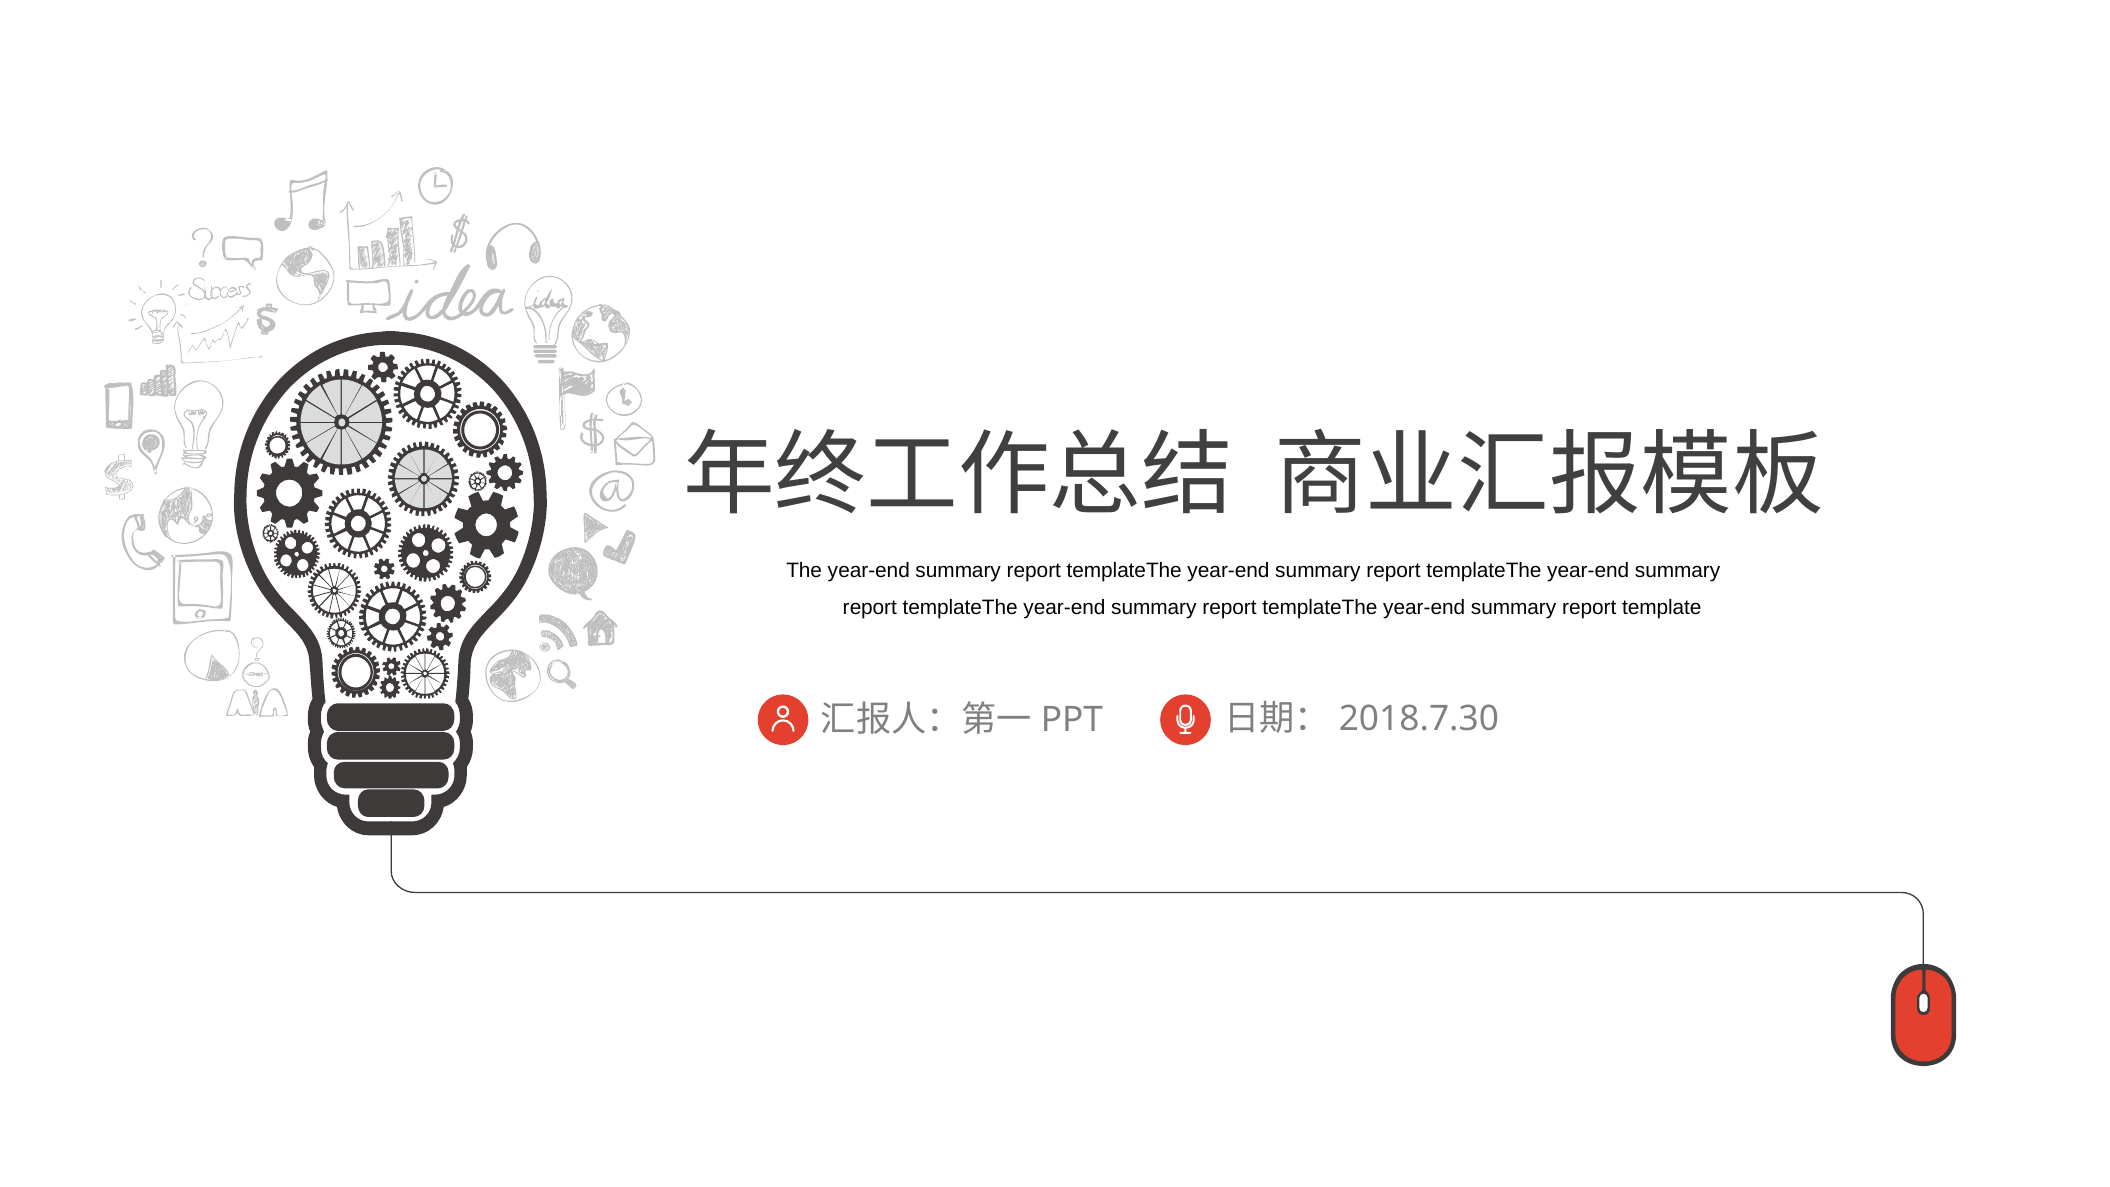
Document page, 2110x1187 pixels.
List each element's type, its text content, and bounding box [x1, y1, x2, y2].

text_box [1160, 694, 1211, 746]
text_box 汇报人：第一PPT [806, 689, 1118, 747]
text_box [102, 163, 657, 718]
text_box 年终工作总结 商业汇报模板 [657, 407, 1873, 533]
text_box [1890, 963, 1957, 1067]
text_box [757, 694, 809, 746]
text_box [391, 821, 1924, 990]
text_box 日期：2018.7.30 [1209, 687, 1515, 745]
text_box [232, 718, 548, 836]
text_box The year-end summary report templateThe year-end summary report templateThe year-end summary report templateThe year-end summary report templateThe year-end summary report template [736, 533, 1771, 630]
